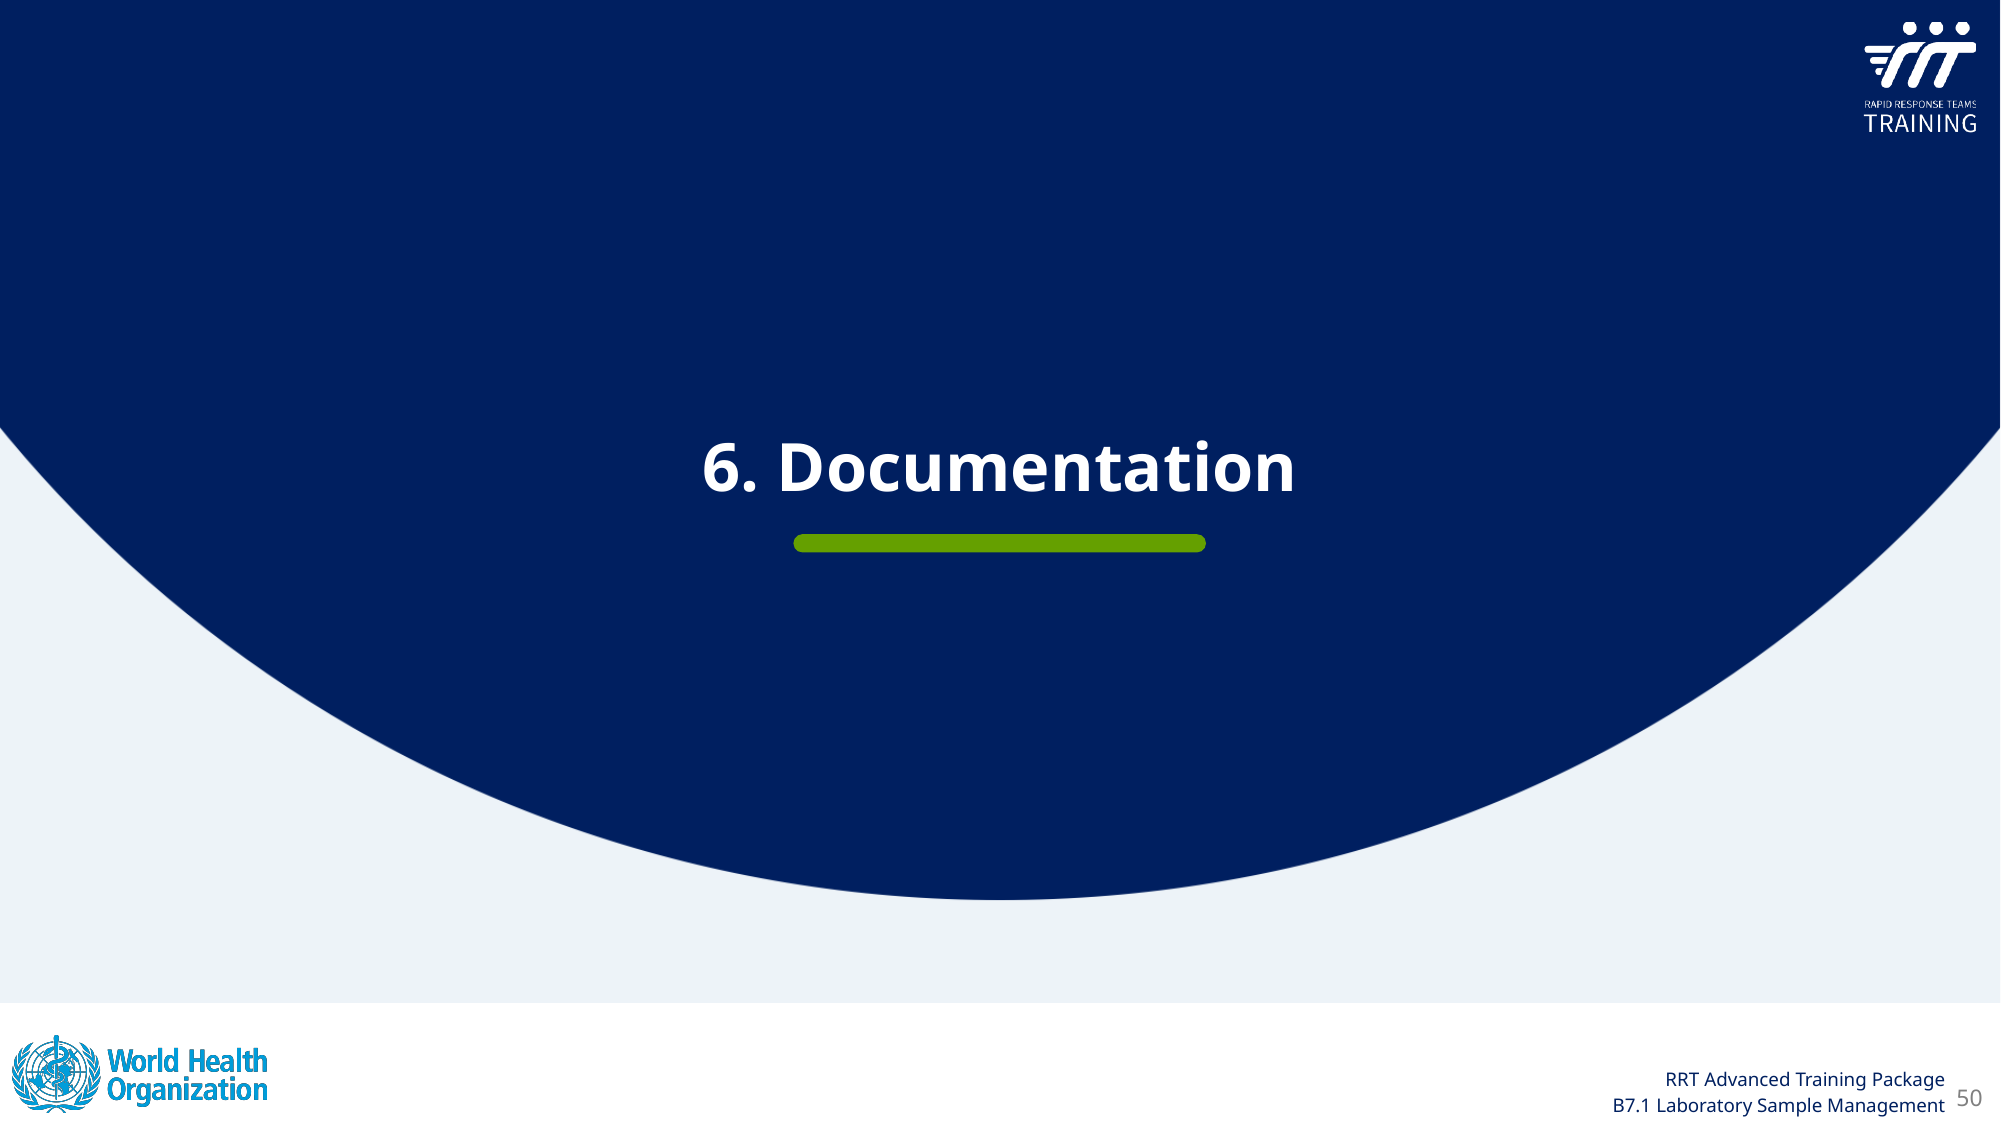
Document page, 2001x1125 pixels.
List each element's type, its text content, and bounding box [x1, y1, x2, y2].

picture [40, 1062, 47, 1070]
picture [50, 1108, 62, 1113]
picture [12, 1083, 48, 1113]
picture [59, 1035, 267, 1113]
picture [46, 1056, 54, 1062]
list 6. Documentation [68, 324, 1932, 617]
picture [24, 1054, 36, 1087]
picture [12, 1035, 54, 1068]
picture [36, 1088, 78, 1105]
picture [30, 1083, 37, 1091]
picture [22, 1062, 26, 1077]
picture [0, 0, 2001, 1003]
picture [71, 1053, 90, 1091]
picture [34, 1054, 43, 1078]
